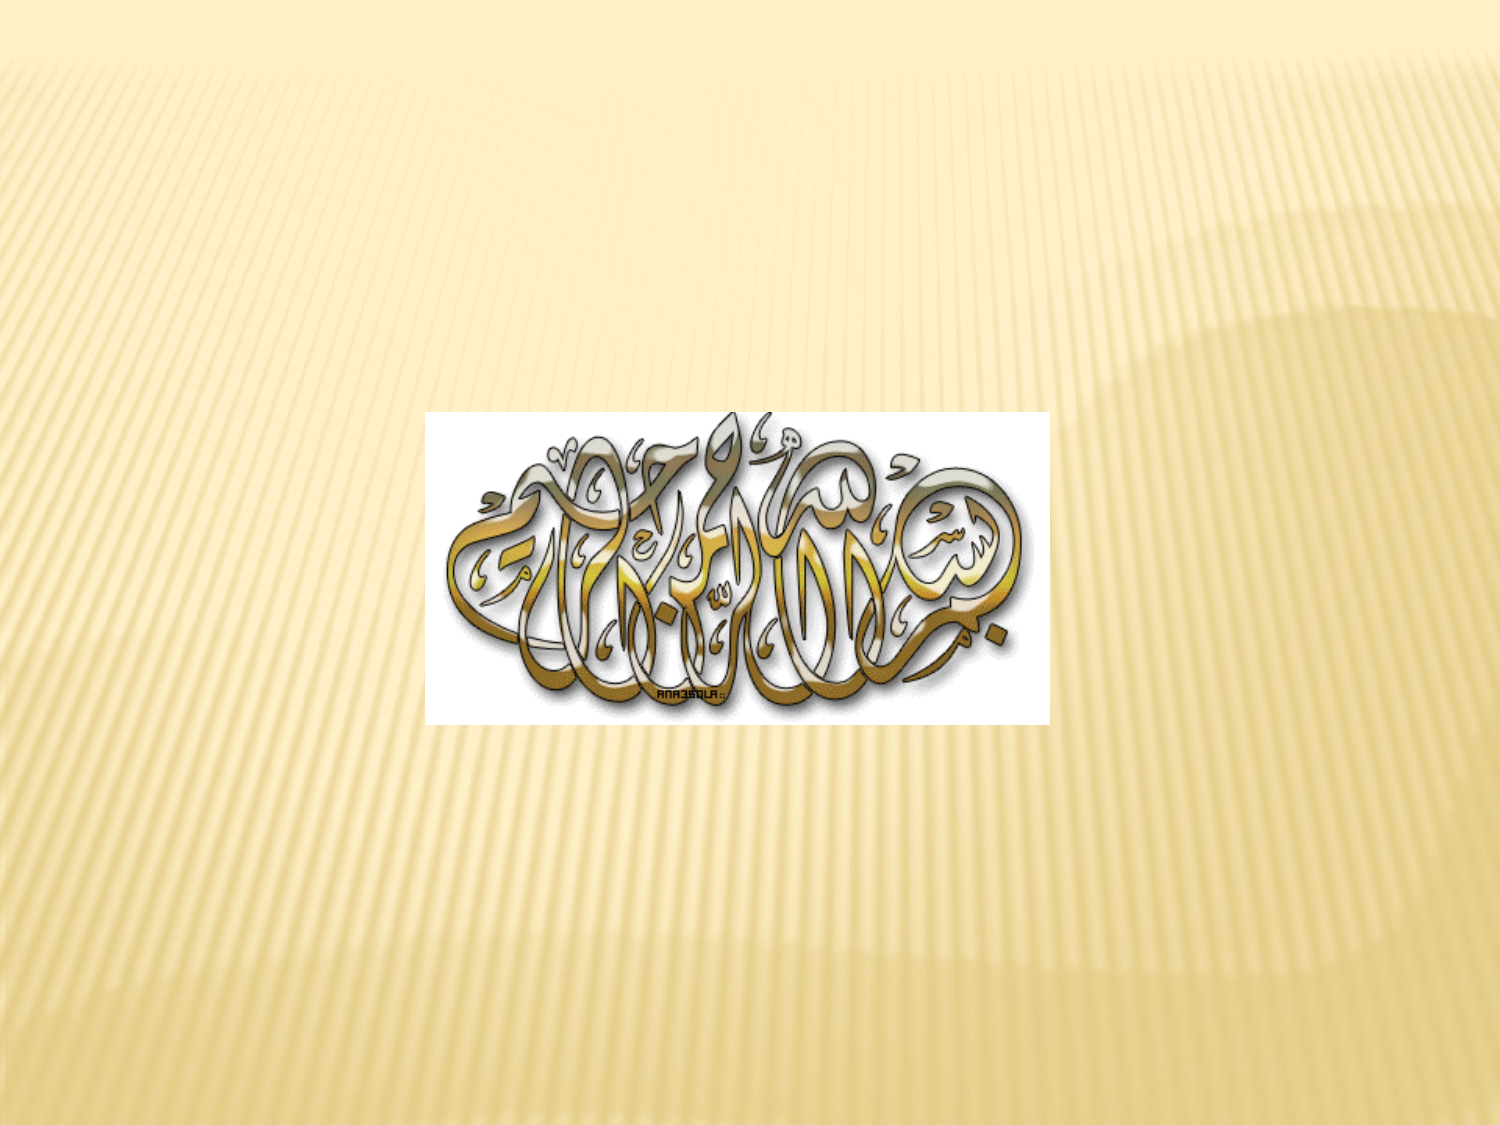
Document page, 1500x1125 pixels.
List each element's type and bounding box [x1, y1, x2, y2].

picture [424, 412, 1051, 726]
